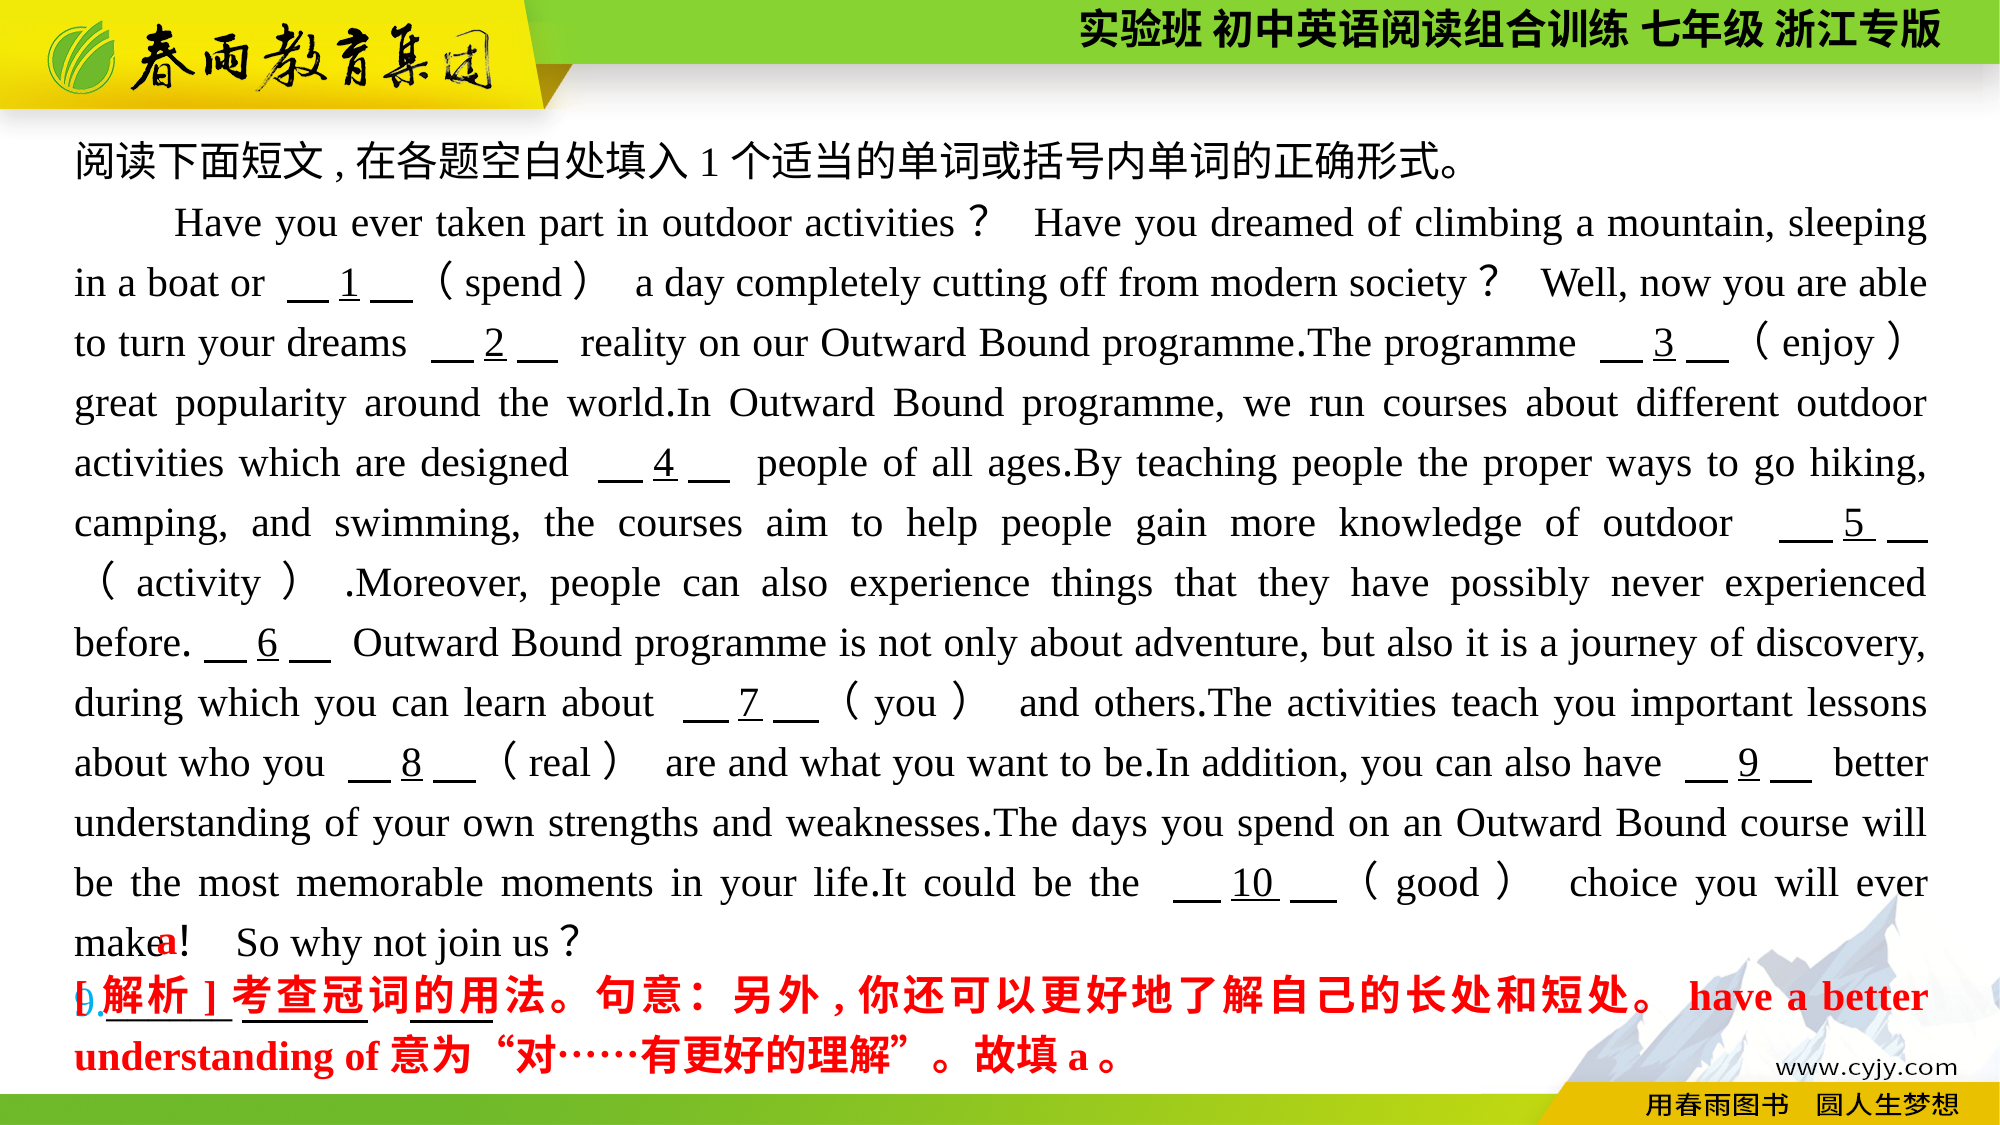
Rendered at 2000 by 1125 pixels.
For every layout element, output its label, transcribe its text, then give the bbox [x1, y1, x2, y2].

picture [0, 0, 2000, 1125]
text_box [解析]考查冠词的用法。句意：另外,你还可以更好地了解自己的长处和短处。have a better understanding of意为“对……有更好的理解”。故填a。 [59, 951, 1944, 1087]
list 阅读下面短文,在各题空白处填入1个适当的单词或括号内单词的正确形式。 Have you ever taken part in outdoor activities？ Have you dreamed of climbing a mountain, sleeping in a boat or 1 （spend） a day completely cutting off from modern society？ Well, now you are able to turn your dreams 2 reality on our Outward Bound programme.The programme 3 （enjoy） great popularity around the world.In Outward Bound programme, we run courses about different outdoor activities which are designed 4 people of all ages.By teaching people the proper ways to go hiking, camping, and swimming, the courses aim to help people gain more knowledge of outdoor 5 （activity）.Moreover, people can also experience things that they have possibly never experienced before. 6 Outward Bound programme is not only about adventure, but also it is a journey of discovery, during which you can learn about 7 （you） and others.The activities teach you important lessons about who you 8 （real） are and what you want to be.In addition, you can also have 9 better understanding of your own strengths and weaknesses.The days you spend on an Outward Bound course will be the most memorable moments in your life.It could be the 10 （good） choice you will ever make！ So why not join us？ 9.______ [59, 122, 1944, 951]
text_box a [141, 895, 193, 951]
